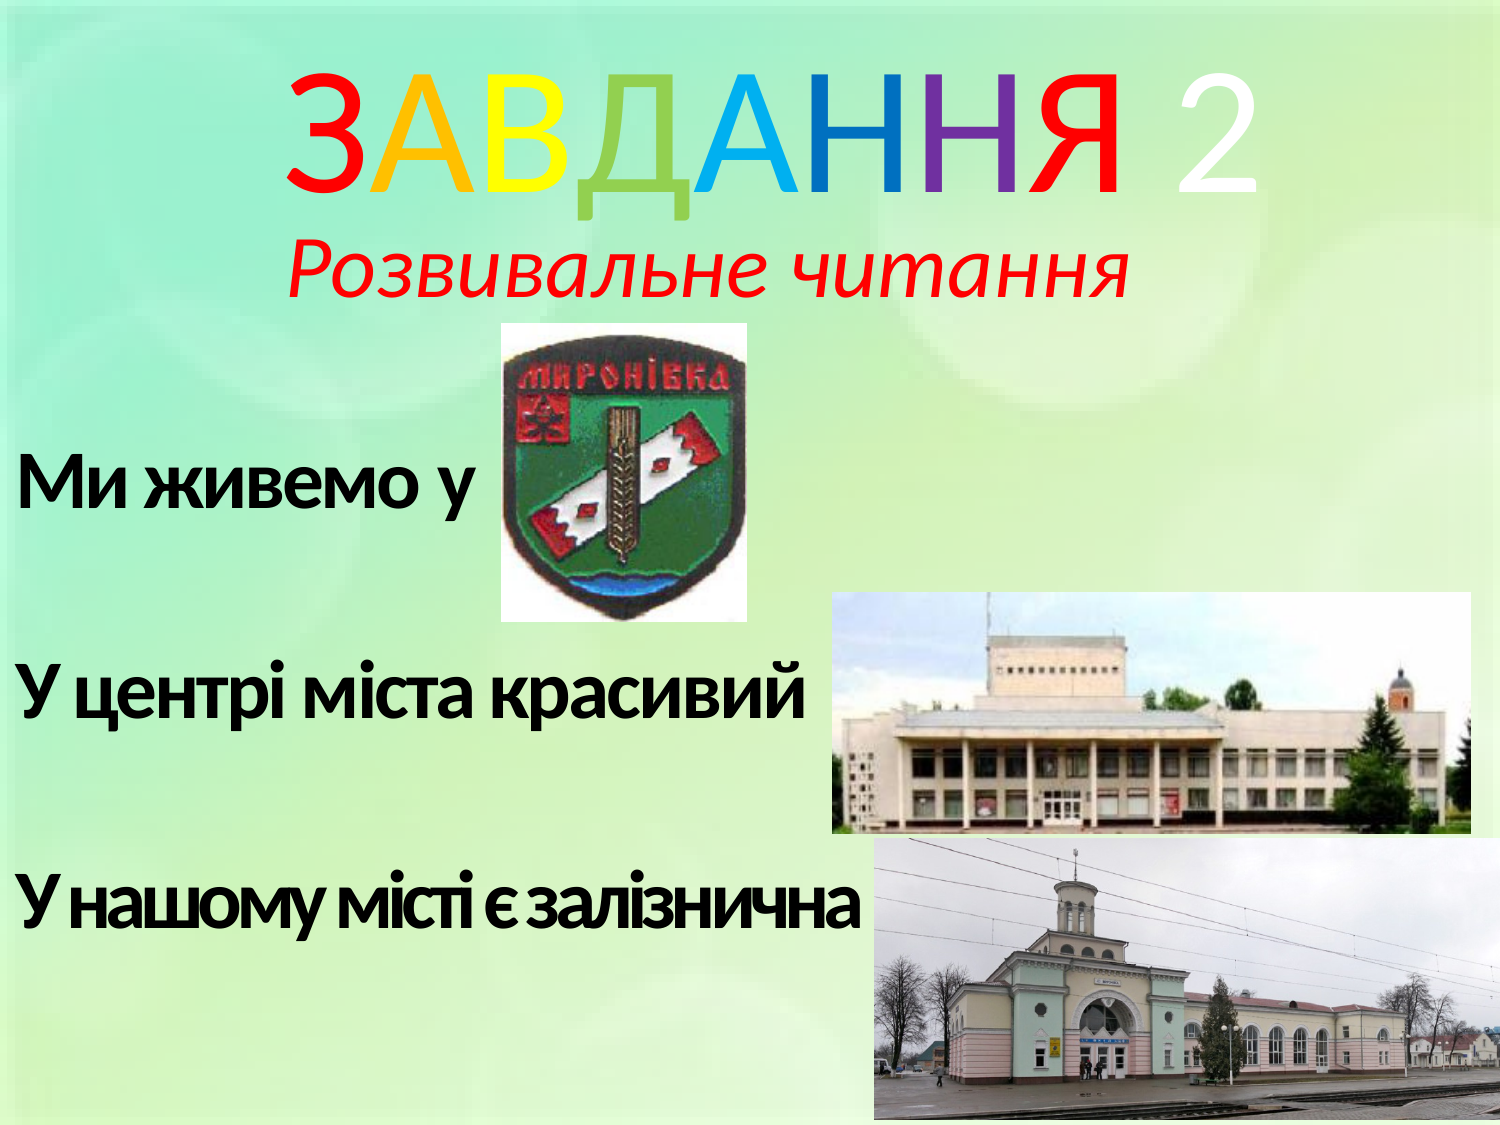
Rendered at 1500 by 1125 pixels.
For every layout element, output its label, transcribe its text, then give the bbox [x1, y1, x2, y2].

text_box ЗАВДАННЯ 2 [98, 25, 1449, 213]
picture [832, 592, 1471, 835]
list Розвивальне читання Ми живемо у У центрі міста красивий У нашому місті є залізнична [0, 200, 1416, 1075]
picture [874, 838, 1500, 1120]
picture [501, 323, 747, 622]
